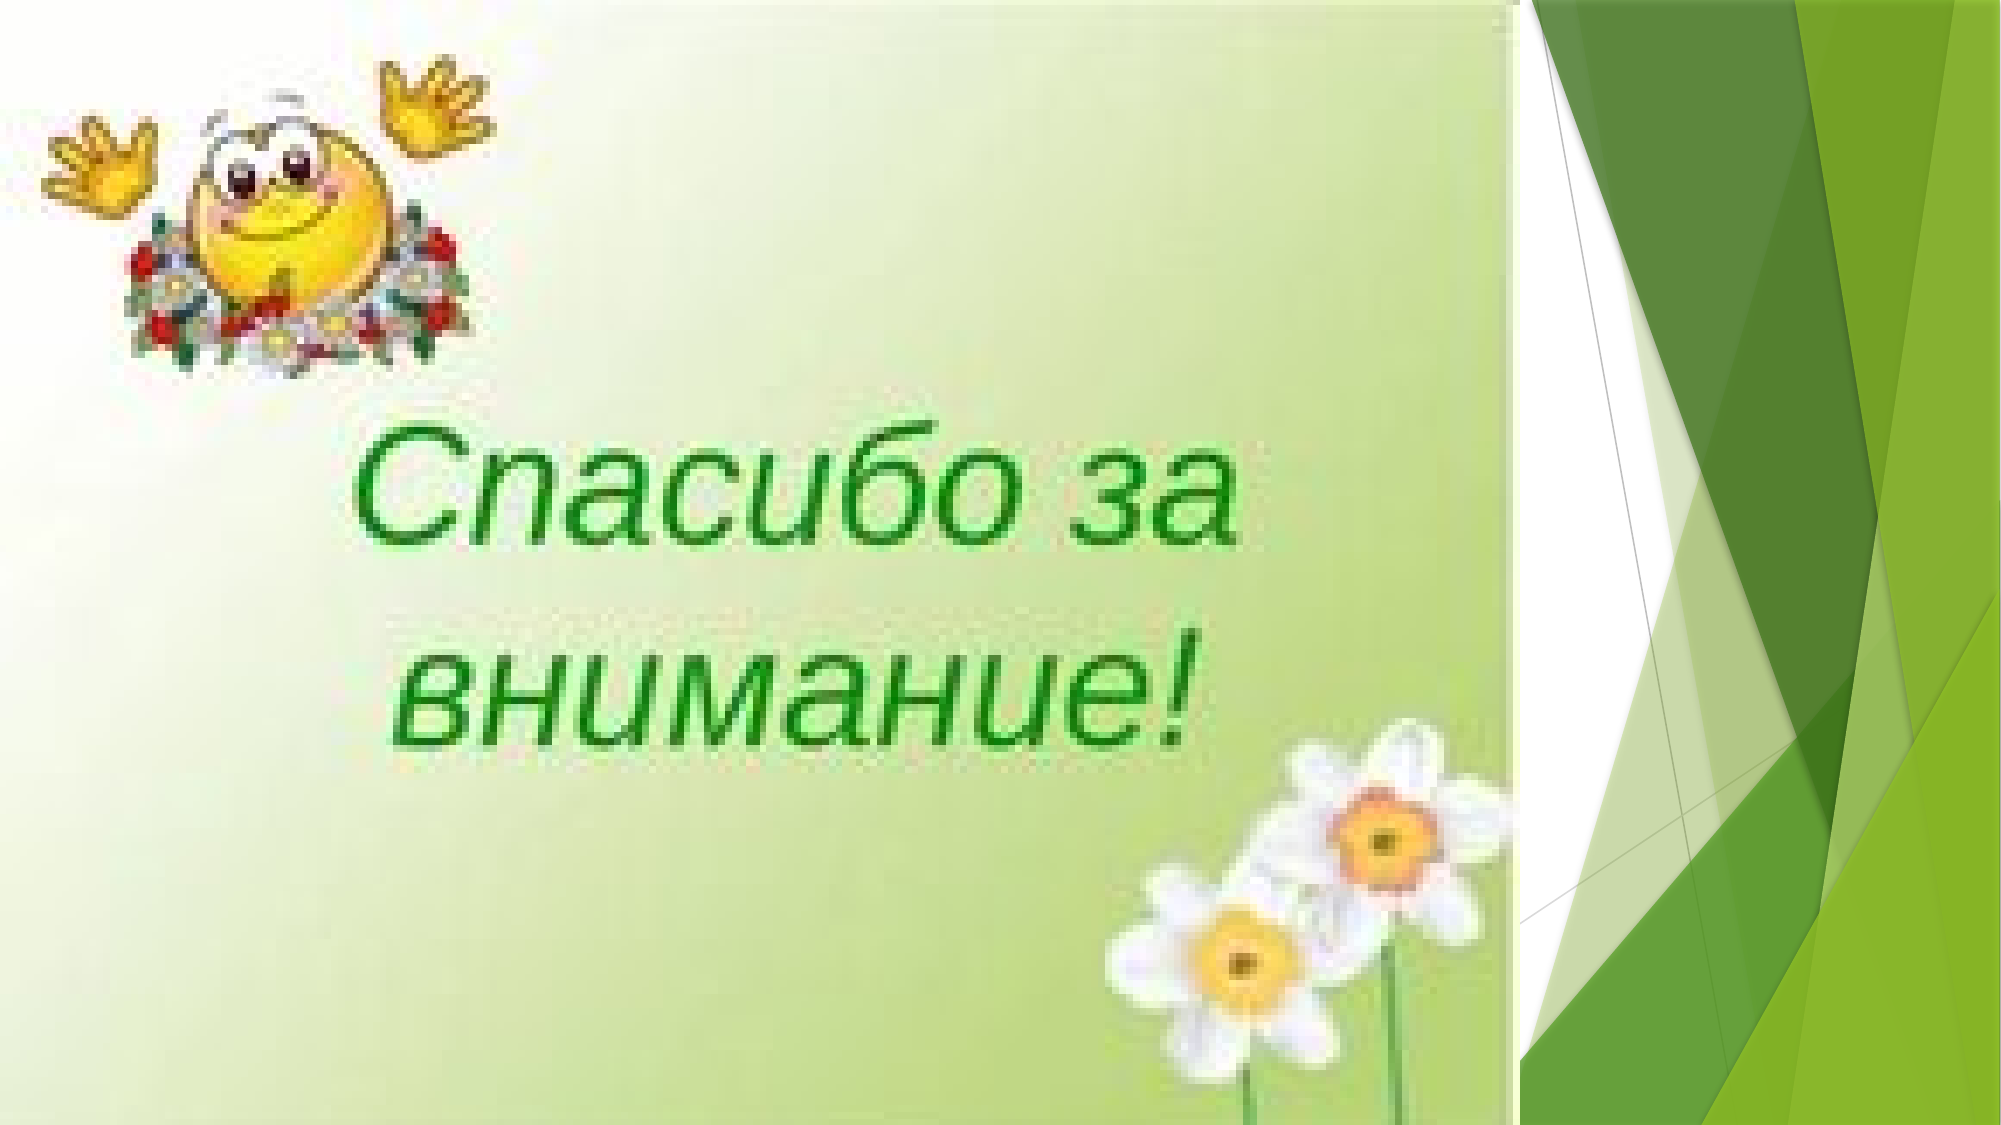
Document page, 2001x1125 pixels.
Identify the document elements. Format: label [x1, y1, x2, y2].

picture [0, 0, 1521, 1125]
